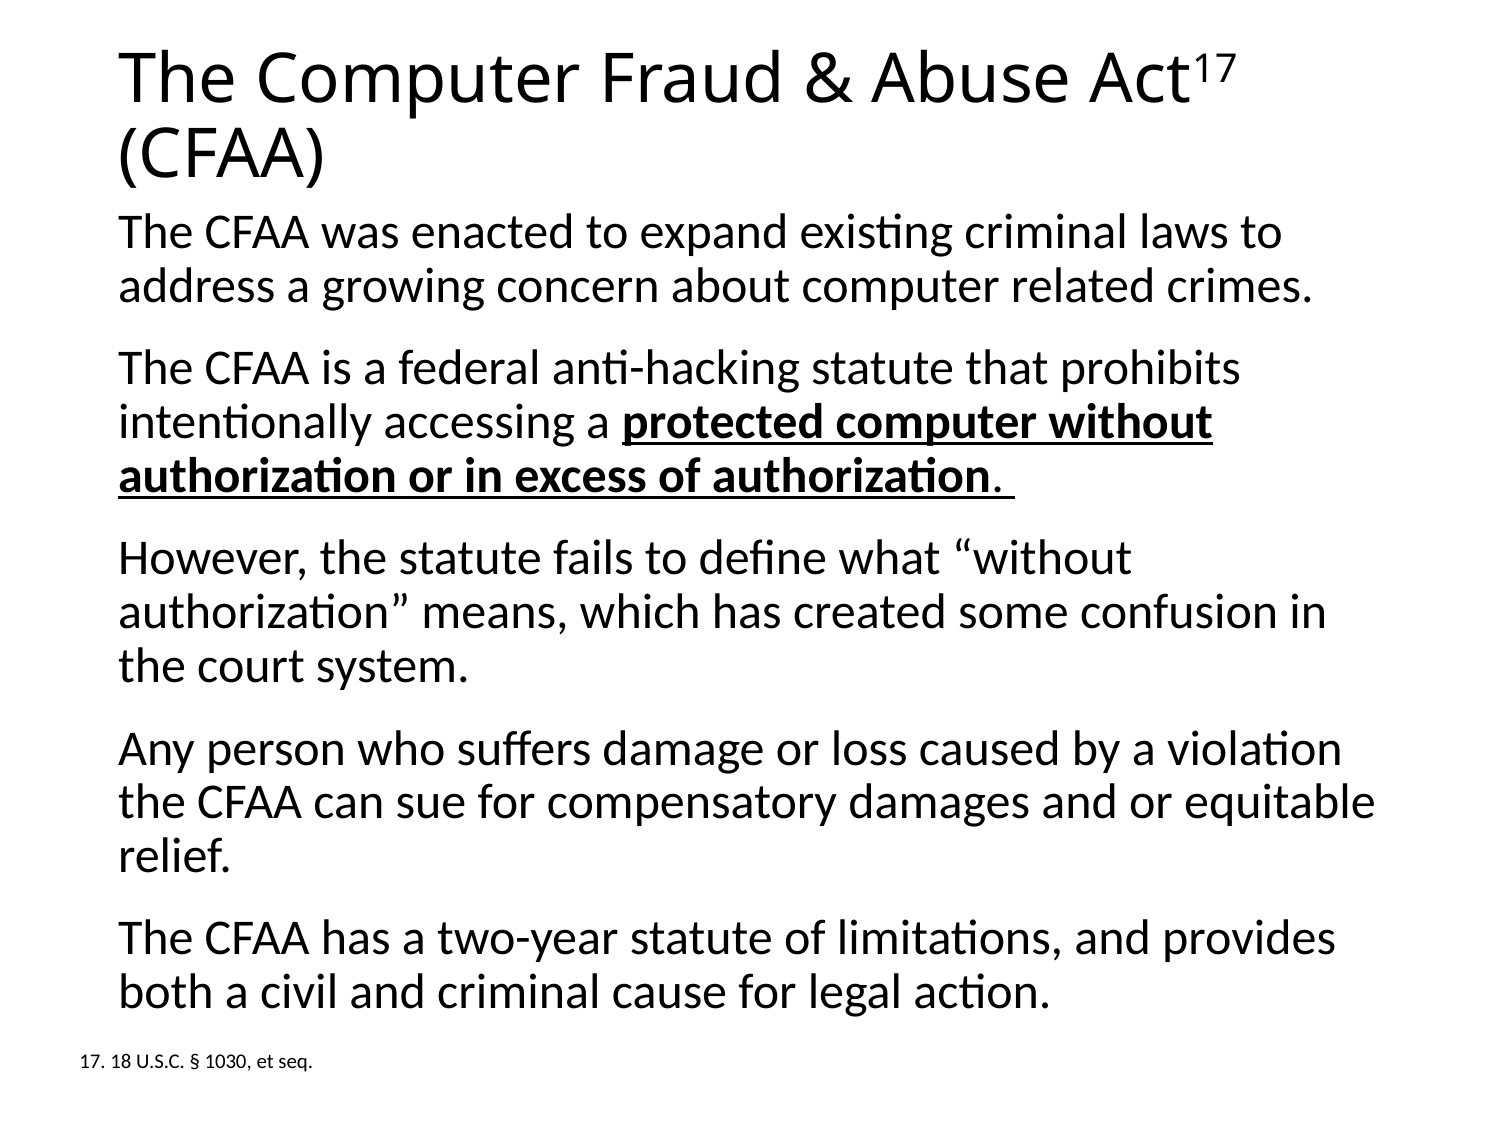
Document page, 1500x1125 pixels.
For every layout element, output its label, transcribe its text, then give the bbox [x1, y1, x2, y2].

list The CFAA was enacted to expand existing criminal laws to address a growing concern about computer related crimes. The CFAA is a federal anti-hacking statute that prohibits intentionally accessing a protected computer without authorization or in excess of authorization. However, the statute fails to define what “without authorization” means, which has created some confusion in the court system. Any person who suffers damage or loss caused by a violation the CFAA can sue for compensatory damages and or equitable relief. The CFAA has a two-year statute of limitations, and provides both a civil and criminal cause for legal action. [102, 197, 1398, 912]
title The Computer Fraud & Abuse Act17 (CFAA) [102, 8, 1398, 197]
text_box 17. 18 U.S.C. § 1030, et seq. [64, 1040, 1475, 1106]
